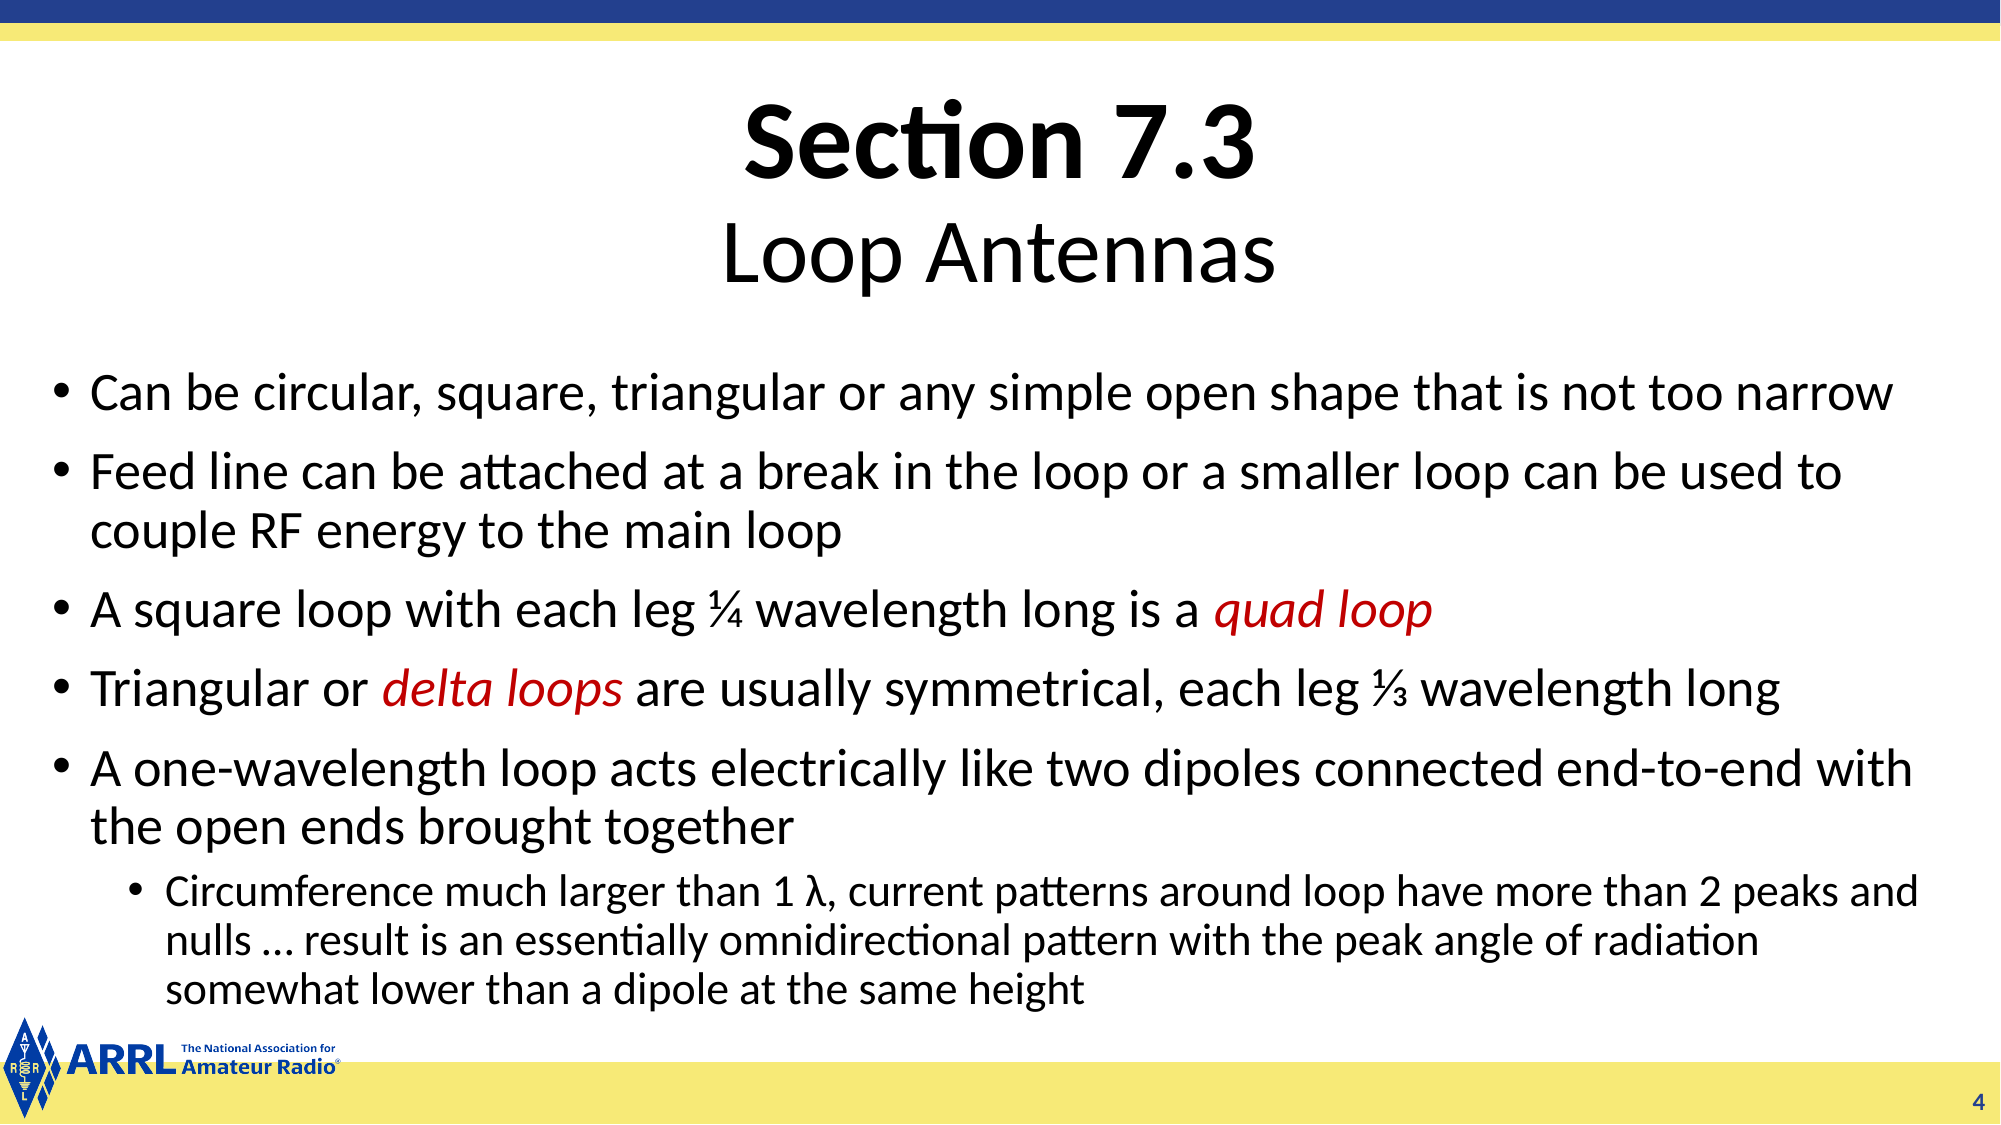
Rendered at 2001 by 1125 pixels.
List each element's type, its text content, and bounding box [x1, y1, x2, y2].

list Can be circular, square, triangular or any simple open shape that is not too narrow Feed line can be attached at a break in the loop or a smaller loop can be used to couple RF energy to the main loop A square loop with each leg 1⁄4 wavelength long is a quad loop Triangular or delta loops are usually symmetrical, each leg 1⁄3 wavelength long A one-wavelength loop acts electrically like two dipoles connected end-to-end with the open ends brought together Circumference much larger than 1 λ, current patterns around loop have more than 2 peaks and nulls … result is an essentially omnidirectional pattern with the peak angle of radiation somewhat lower than a dipole at the same height [37, 355, 1963, 1075]
picture [1, 1015, 342, 1121]
title Section 7.3 Loop Antennas [137, 59, 1863, 325]
